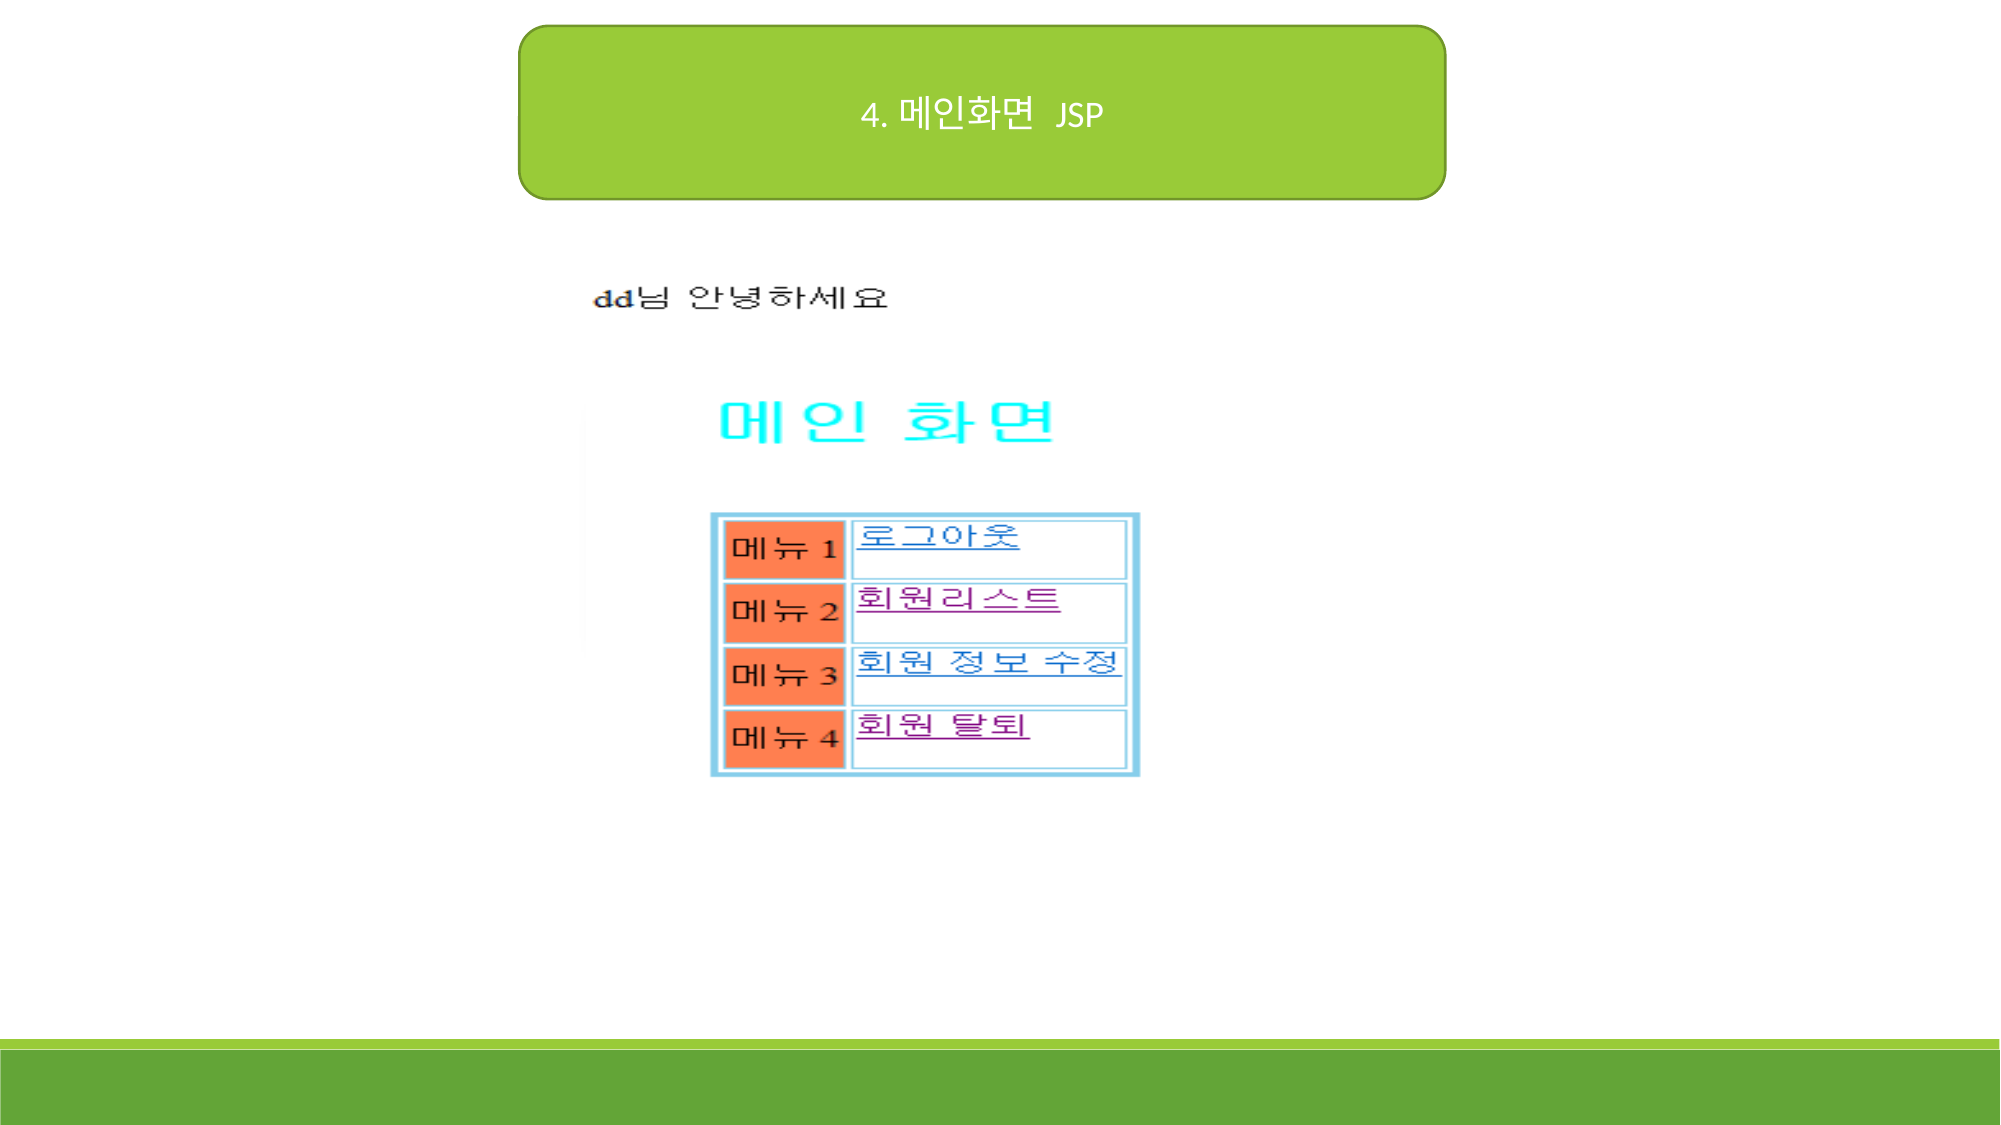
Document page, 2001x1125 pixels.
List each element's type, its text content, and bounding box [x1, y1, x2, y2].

text_box 4.메인화면 JSP [517, 24, 1447, 201]
picture [467, 281, 1400, 833]
